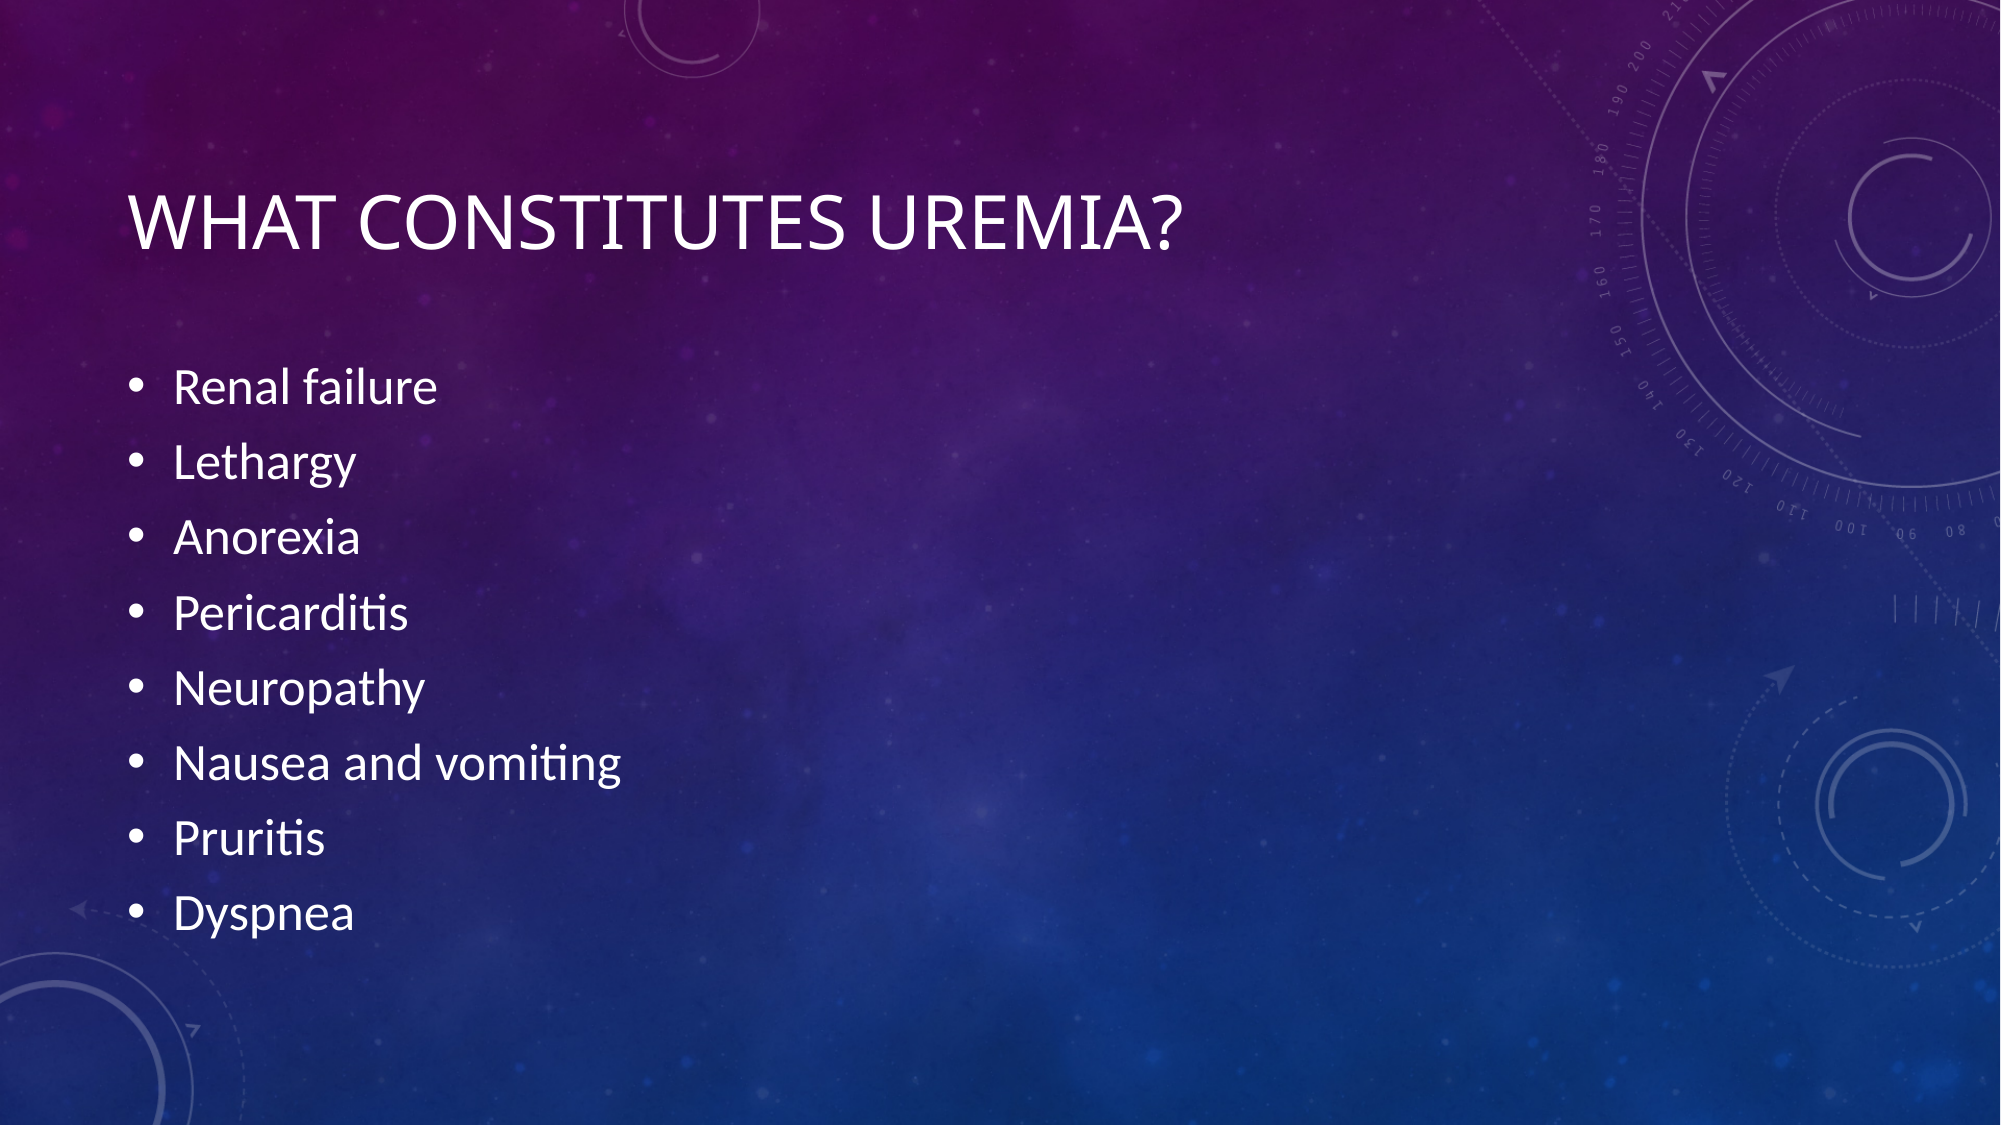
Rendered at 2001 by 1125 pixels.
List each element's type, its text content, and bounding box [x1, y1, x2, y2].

list Renal failure Lethargy Anorexia Pericarditis Neuropathy Nausea and vomiting Pruritis Dyspnea [112, 351, 1775, 950]
title What Constitutes Uremia? [112, 99, 1775, 339]
picture [0, 0, 2001, 1125]
